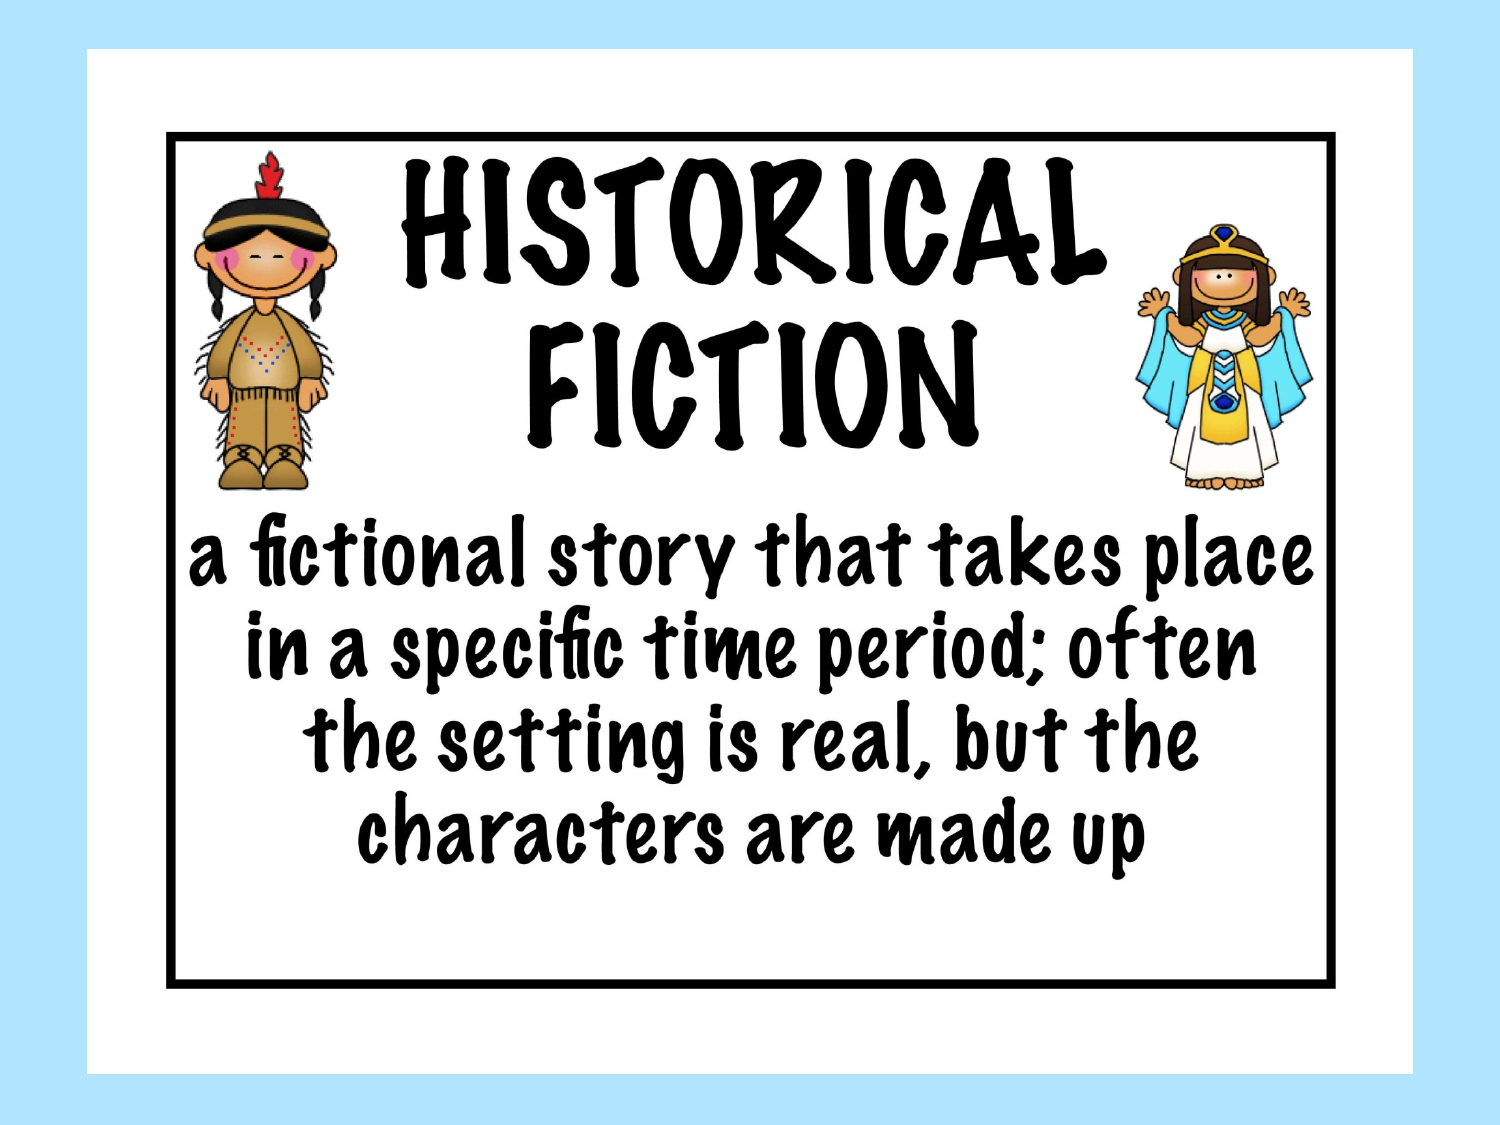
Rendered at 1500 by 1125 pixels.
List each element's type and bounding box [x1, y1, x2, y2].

picture [87, 49, 1413, 1075]
